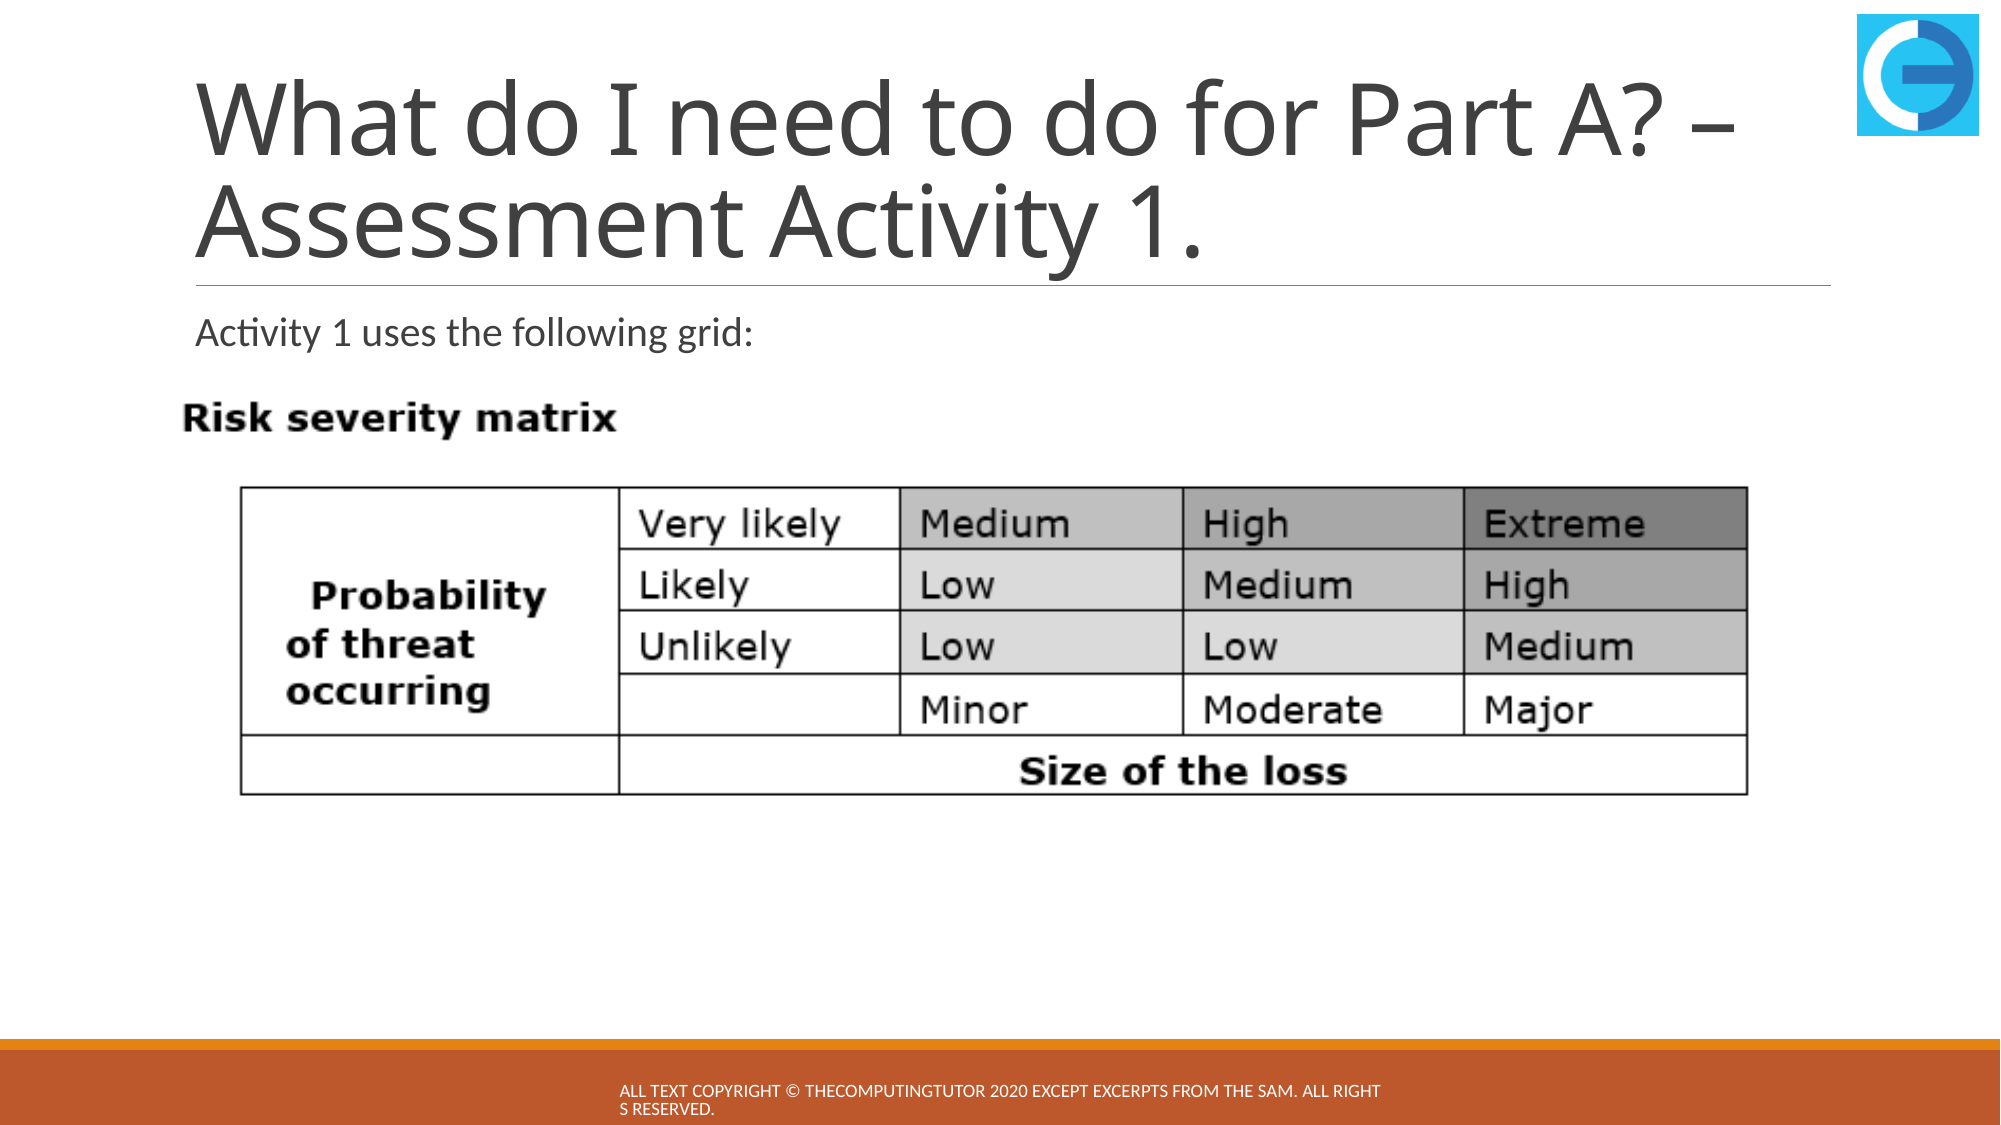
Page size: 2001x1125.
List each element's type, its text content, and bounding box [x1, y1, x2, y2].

picture [154, 377, 1849, 888]
footer All text copyright © TheComputingTutor 2020 except excerpts from the SAM. All rights Reserved. [604, 1059, 1396, 1120]
list Activity 1 uses the following grid: [180, 302, 1830, 373]
picture [1857, 14, 1979, 136]
title What do I need to do for Part A? – Assessment Activity 1. [180, 47, 1830, 285]
